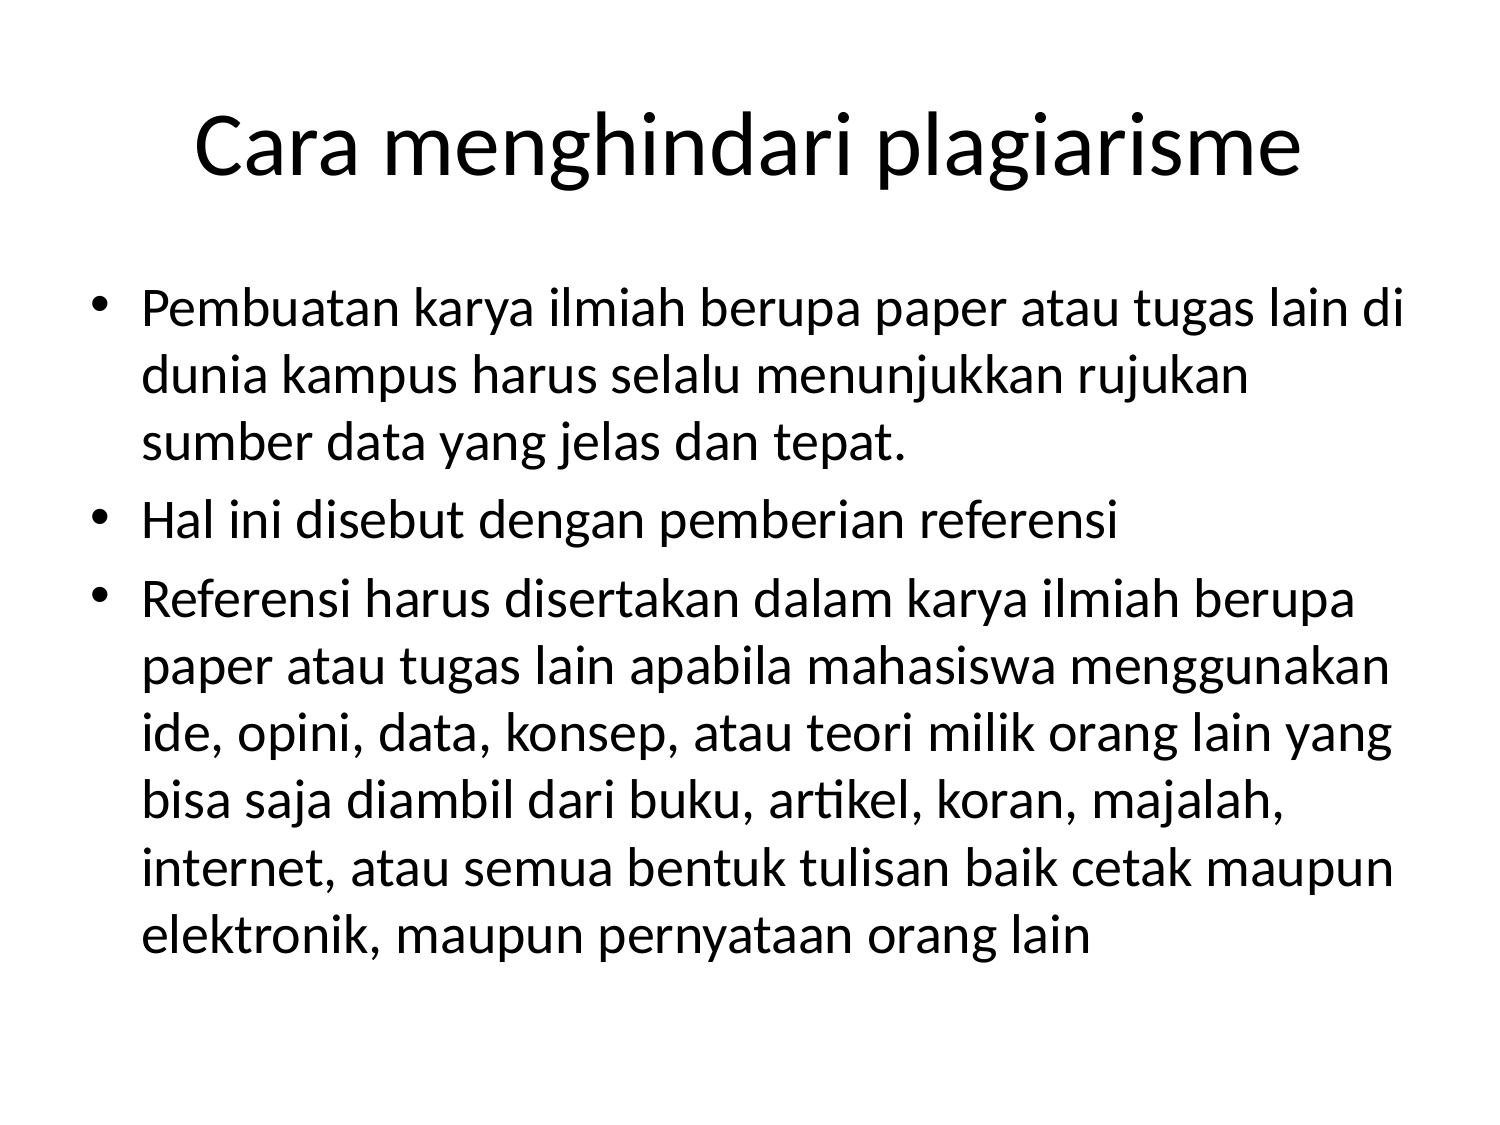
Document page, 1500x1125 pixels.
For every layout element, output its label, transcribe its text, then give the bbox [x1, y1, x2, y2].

list Pembuatan karya ilmiah berupa paper atau tugas lain di dunia kampus harus selalu menunjukkan rujukan sumber data yang jelas dan tepat. Hal ini disebut dengan pemberian referensi Referensi harus disertakan dalam karya ilmiah berupa paper atau tugas lain apabila mahasiswa menggunakan ide, opini, data, konsep, atau teori milik orang lain yang bisa saja diambil dari buku, artikel, koran, majalah, internet, atau semua bentuk tulisan baik cetak maupun elektronik, maupun pernyataan orang lain [75, 262, 1425, 1005]
title Cara menghindari plagiarisme [75, 45, 1425, 233]
